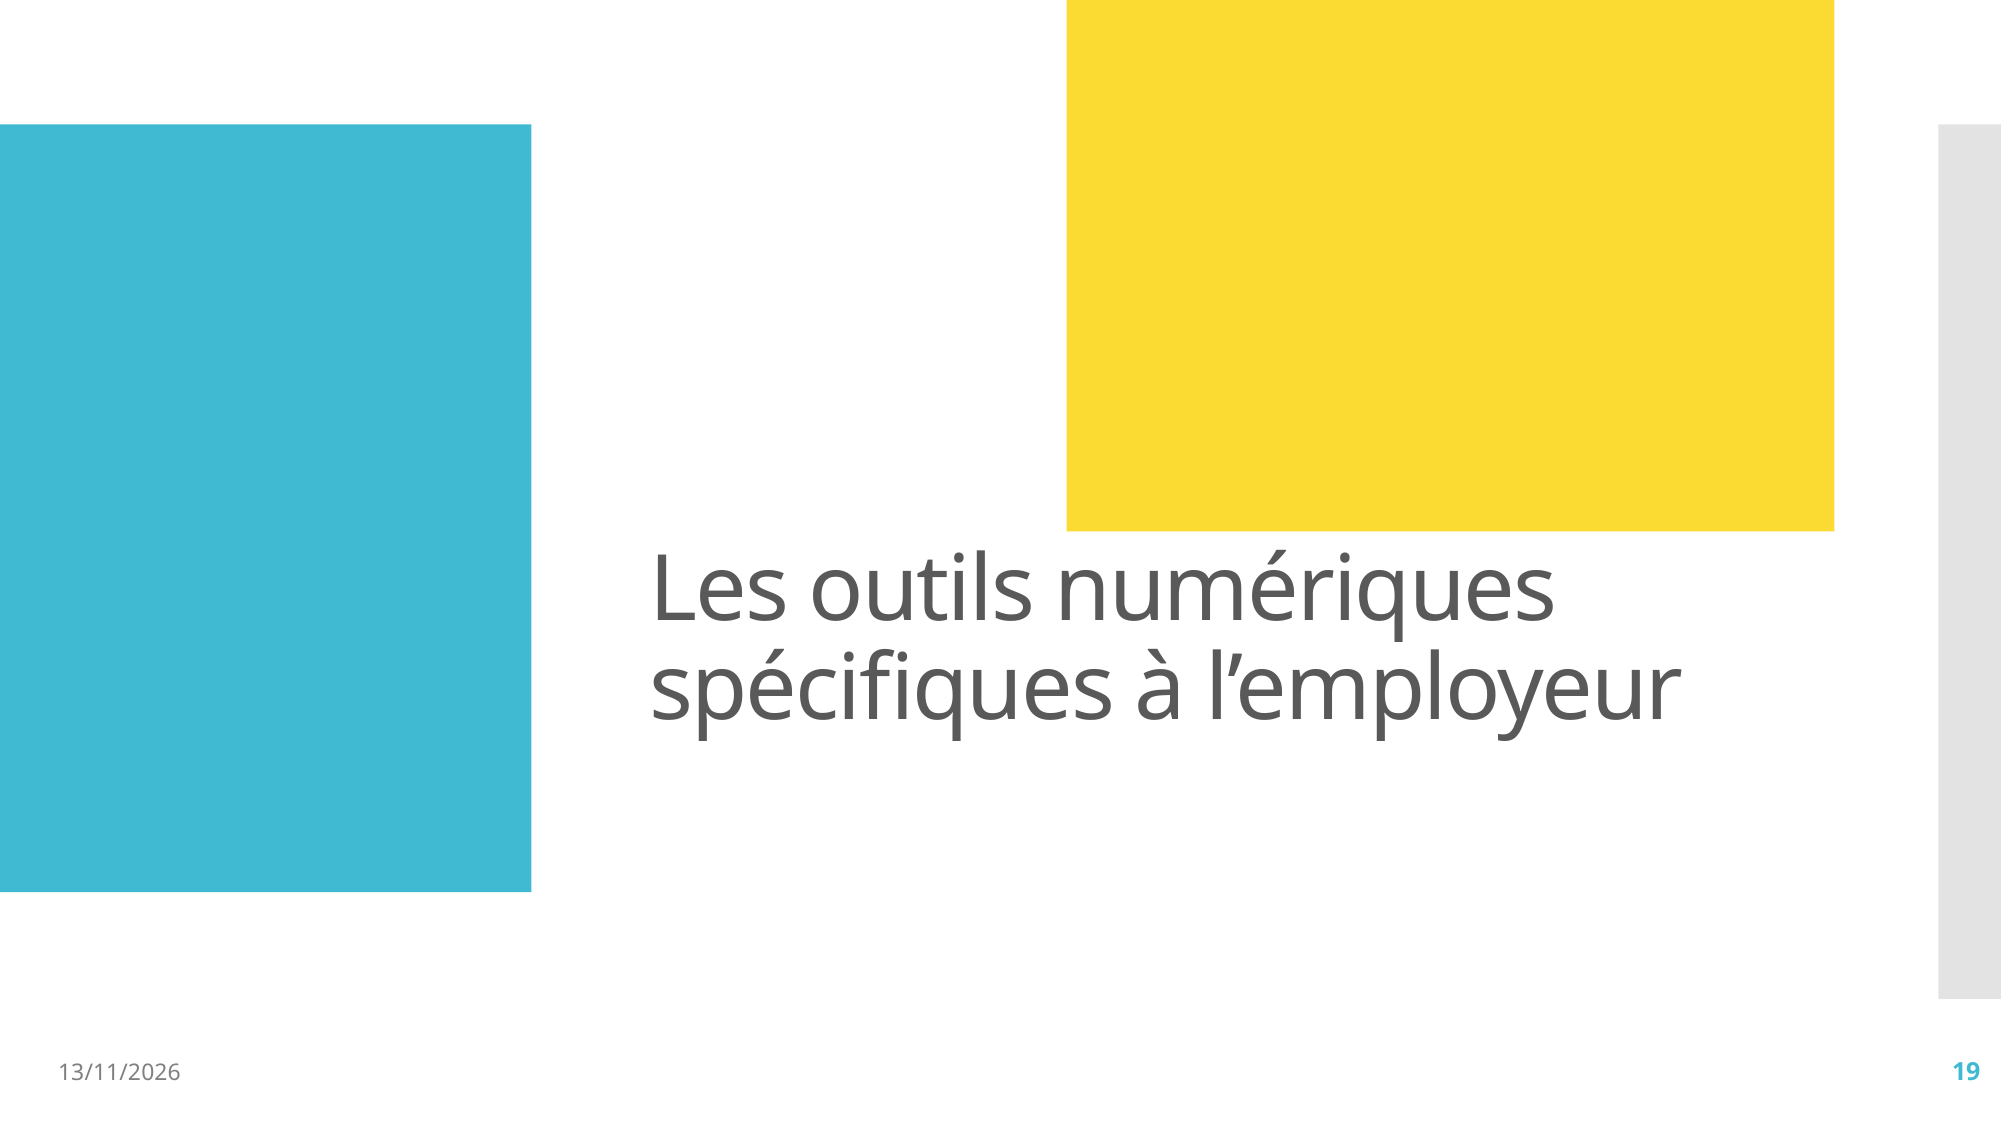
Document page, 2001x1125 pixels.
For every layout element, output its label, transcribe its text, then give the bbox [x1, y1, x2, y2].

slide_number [43, 1042, 493, 1103]
slide_number 19 [1744, 1042, 1996, 1103]
title Les outils numériques spécifiques à l’employeur [634, 213, 1835, 747]
